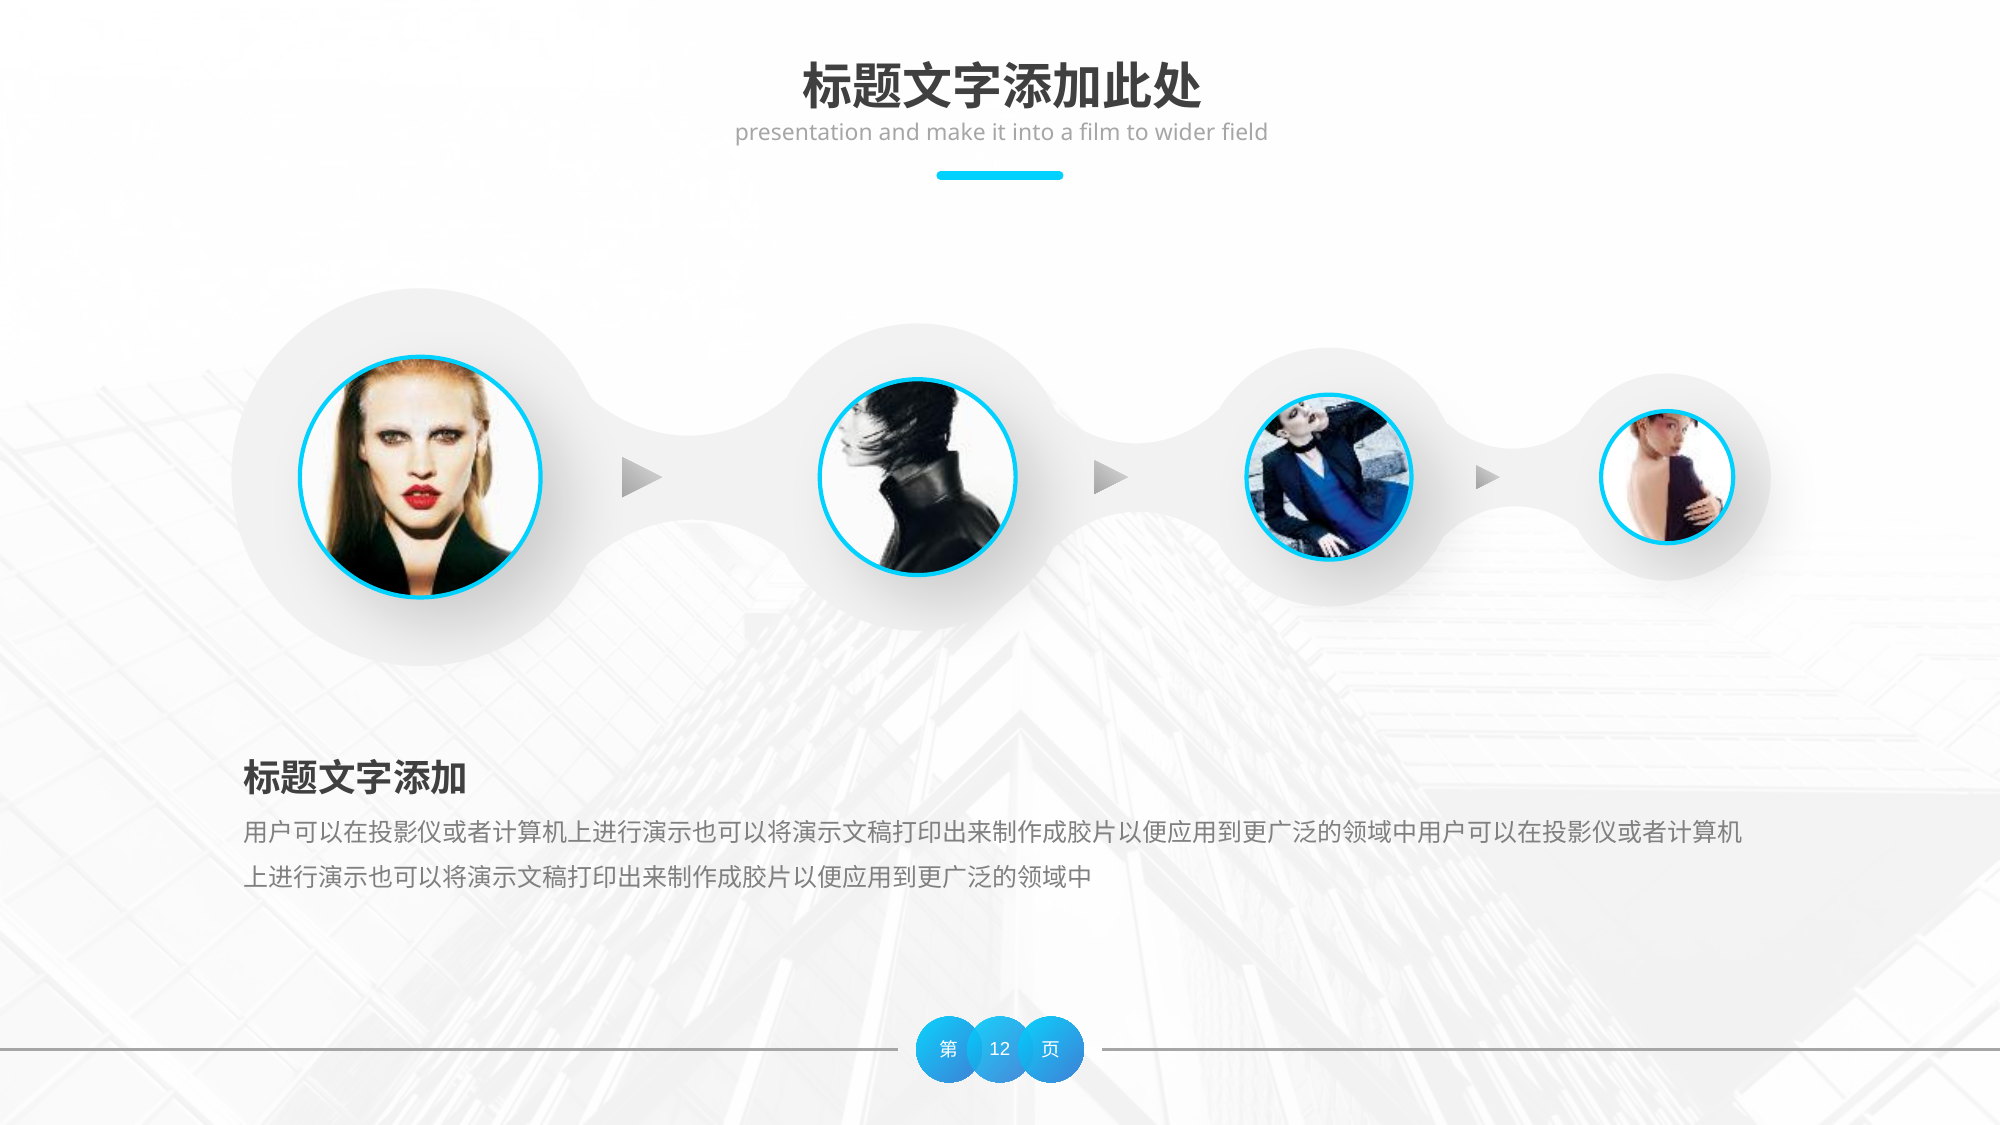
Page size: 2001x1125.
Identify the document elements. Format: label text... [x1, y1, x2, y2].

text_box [228, 737, 1761, 901]
text_box [1094, 460, 1128, 494]
text_box [231, 288, 1768, 667]
text_box [622, 457, 662, 498]
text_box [647, 46, 1357, 153]
picture [299, 356, 541, 598]
text_box [1476, 465, 1500, 489]
slide_number 12 [964, 1017, 1036, 1078]
picture [1246, 394, 1412, 560]
picture [1601, 411, 1734, 544]
picture [819, 379, 1016, 576]
